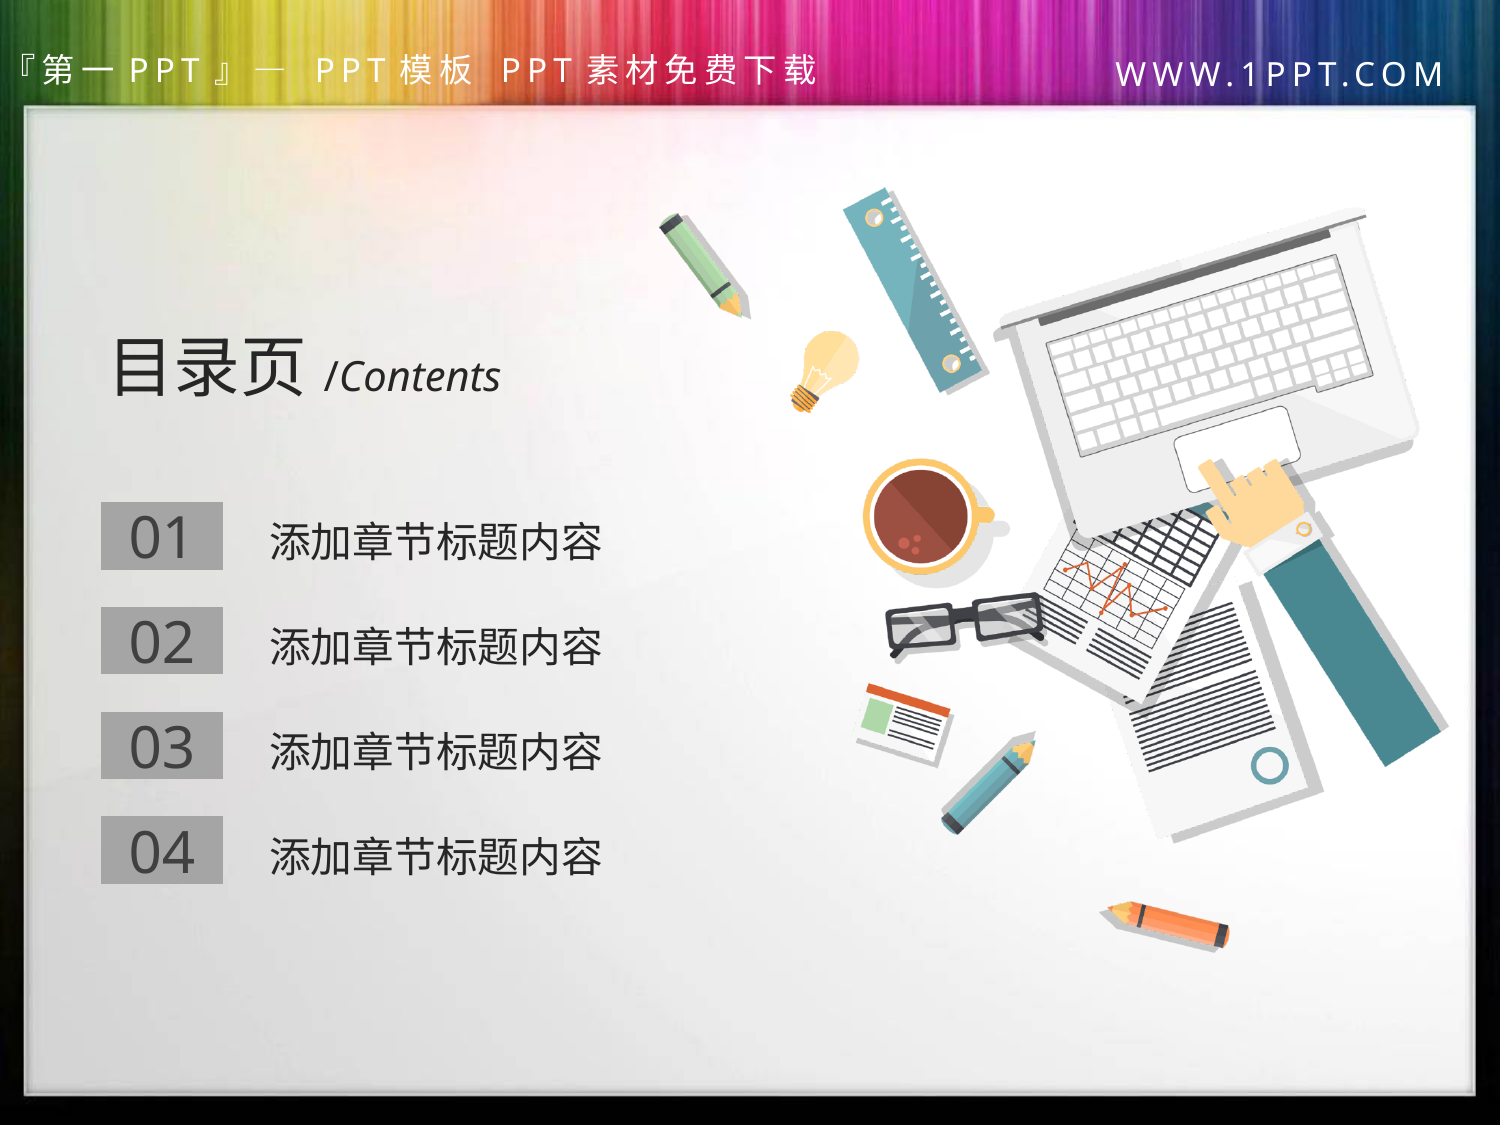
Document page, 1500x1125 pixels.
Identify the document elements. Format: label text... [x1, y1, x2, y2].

picture [0, 0, 1500, 1125]
text_box 目录页/Contents [92, 317, 517, 413]
text_box 添加章节标题内容 [254, 718, 619, 784]
text_box 添加章节标题内容 [254, 613, 619, 679]
text_box 02 [100, 606, 224, 675]
text_box 04 [100, 816, 224, 885]
text_box 添加章节标题内容 [254, 508, 619, 574]
text_box 添加章节标题内容 [254, 823, 619, 889]
text_box 01 [100, 501, 224, 570]
text_box 03 [100, 711, 224, 780]
